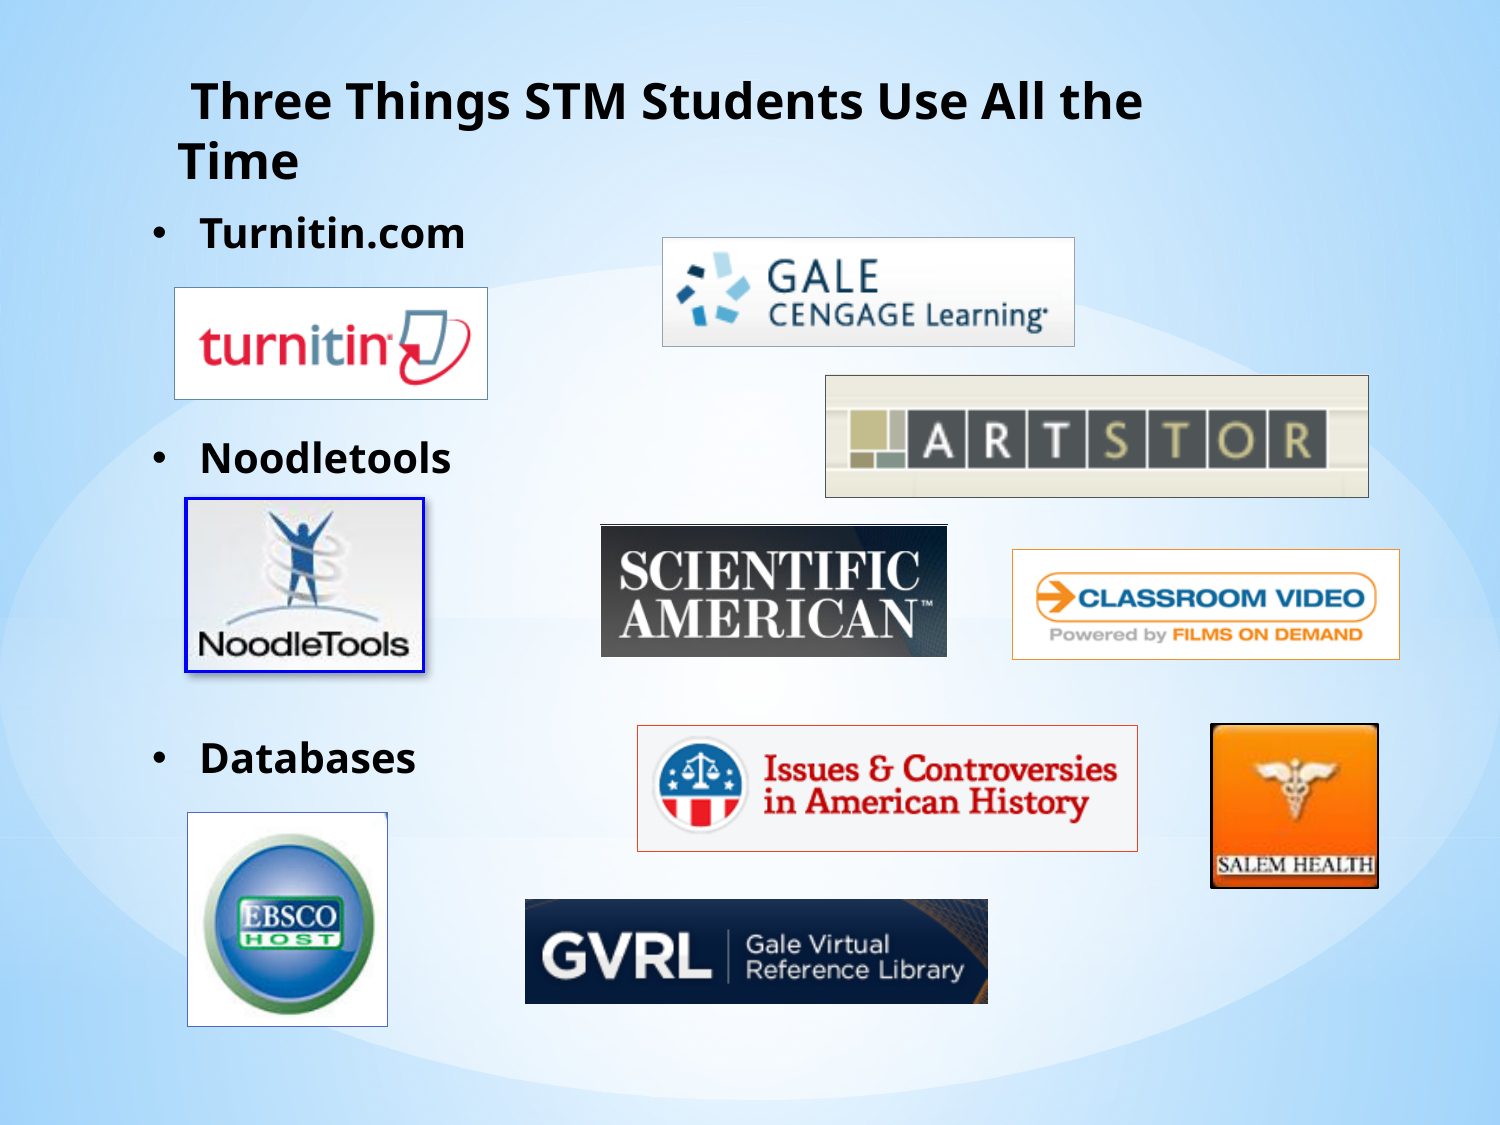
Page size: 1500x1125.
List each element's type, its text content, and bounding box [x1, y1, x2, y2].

picture [824, 374, 1370, 499]
text_box Turnitin.com Noodletools Databases [137, 174, 580, 835]
picture [599, 524, 948, 659]
picture [662, 237, 1076, 347]
text_box Three Things STM Students Use All the Time [162, 62, 1263, 198]
picture [187, 812, 388, 1027]
picture [174, 287, 488, 400]
picture [187, 499, 423, 671]
picture [637, 724, 1138, 851]
picture [1212, 724, 1377, 888]
picture [524, 899, 988, 1005]
picture [1012, 549, 1401, 661]
